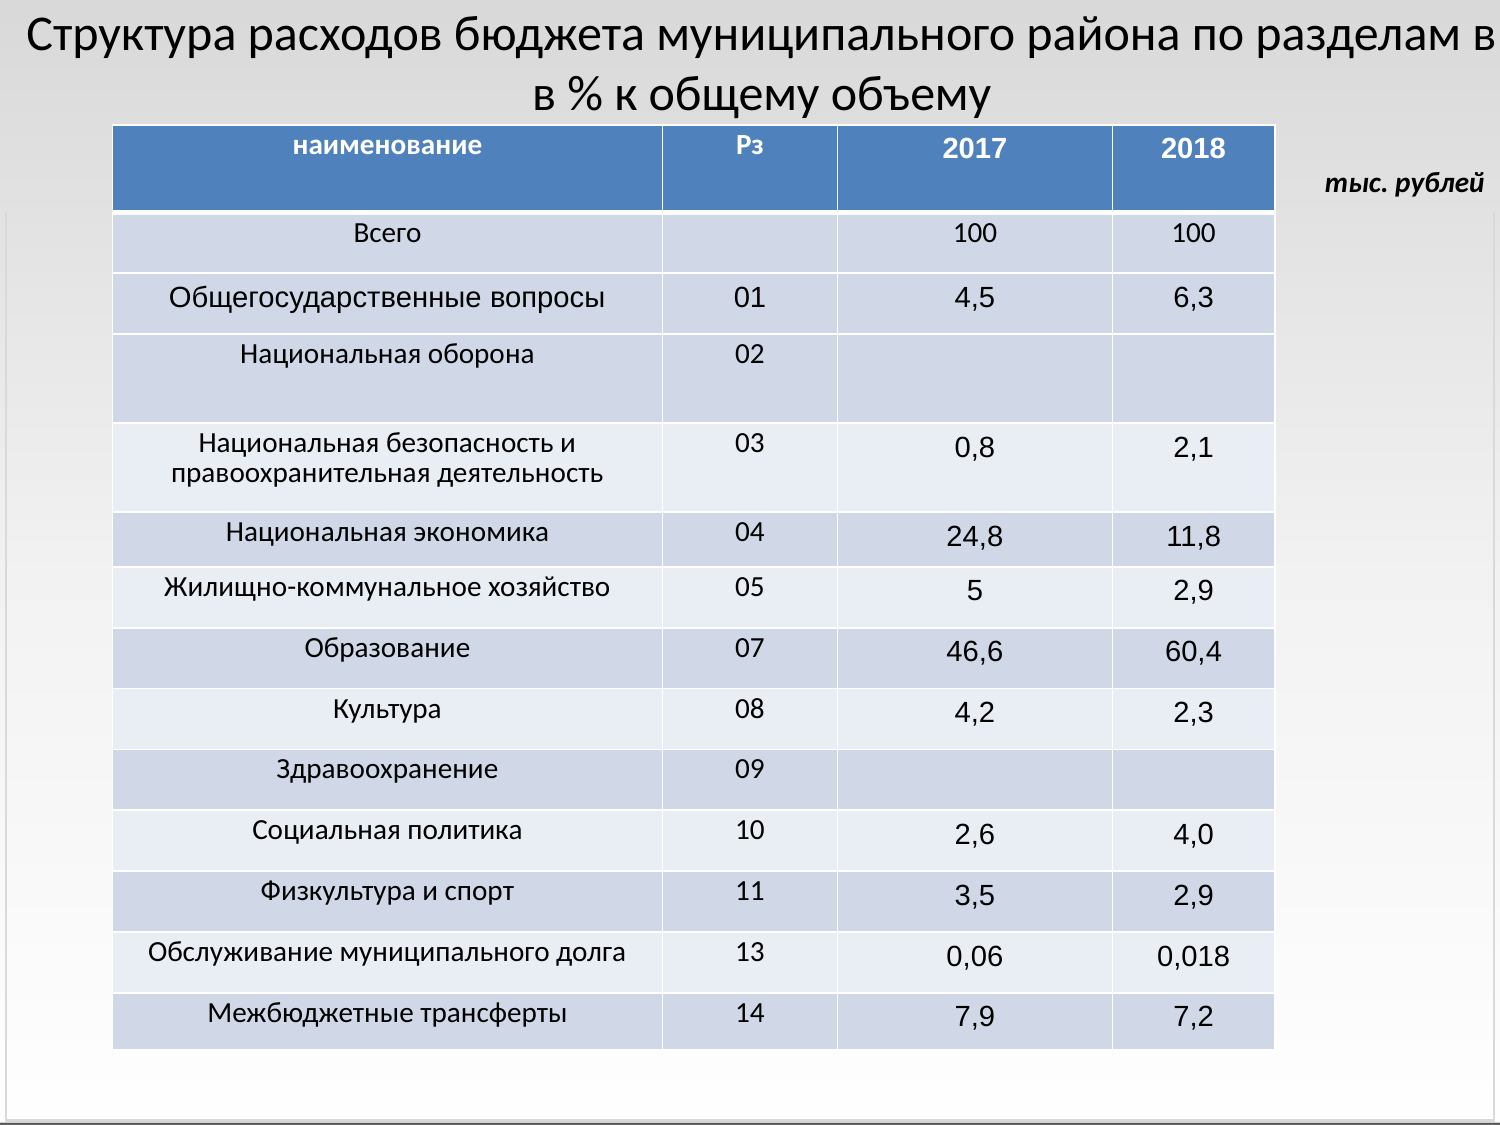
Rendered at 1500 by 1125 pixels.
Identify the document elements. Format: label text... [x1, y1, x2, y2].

table_cell 2,1 [1113, 424, 1274, 511]
table_cell 6,3 [1113, 274, 1274, 333]
table_cell Физкультура и спорт [113, 872, 662, 931]
table_cell 0,06 [838, 933, 1112, 992]
table_cell 4,5 [838, 274, 1112, 333]
table_cell 2,9 [1113, 872, 1274, 931]
table_cell Обслуживание муниципального долга [113, 933, 662, 992]
table_cell Образование [113, 629, 662, 688]
table_cell 09 [663, 750, 837, 809]
table_cell Жилищно-коммунальное хозяйство [113, 568, 662, 627]
table_cell 10 [663, 811, 837, 870]
table_cell [663, 215, 837, 272]
picture [0, 0, 1500, 1125]
table_cell Национальная экономика [113, 513, 662, 566]
table_cell 7,9 [838, 994, 1112, 1049]
table_cell 0,018 [1113, 933, 1274, 992]
table_cell Национальная безопасность и правоохранительная деятельность [113, 424, 662, 511]
table_cell 46,6 [838, 629, 1112, 688]
table_cell 100 [1113, 215, 1274, 272]
text_box тыс. рублей [1322, 163, 1488, 199]
table_cell 2,6 [838, 811, 1112, 870]
table_cell 2,3 [1113, 689, 1274, 749]
table_cell Общегосударственные вопросы [113, 274, 662, 333]
table_cell 2,9 [1113, 568, 1274, 627]
table_cell 14 [663, 994, 837, 1049]
table_cell 02 [663, 335, 837, 422]
table_cell 08 [663, 689, 837, 749]
table_cell 7,2 [1113, 994, 1274, 1049]
table_cell Национальная оборона [113, 335, 662, 422]
table_cell 05 [663, 568, 837, 627]
table_cell 5 [838, 568, 1112, 627]
text_box Структура расходов бюджета муниципального района по разделам в в % к общему объему [23, 0, 1500, 121]
table_cell 03 [663, 424, 837, 511]
table_cell [838, 335, 1112, 422]
table_cell Здравоохранение [113, 750, 662, 809]
table_cell 04 [663, 513, 837, 566]
table_header наименование [113, 126, 662, 210]
table_cell 60,4 [1113, 629, 1274, 688]
table_cell 13 [663, 933, 837, 992]
table_cell Культура [113, 689, 662, 749]
table_cell Всего [113, 215, 662, 272]
table_cell 07 [663, 629, 837, 688]
table_cell 01 [663, 274, 837, 333]
table_cell Социальная политика [113, 811, 662, 870]
table_header Рз [663, 126, 837, 210]
table_cell 24,8 [838, 513, 1112, 566]
table_cell 3,5 [838, 872, 1112, 931]
table_cell 0,8 [838, 424, 1112, 511]
table_header 2018 [1113, 126, 1274, 210]
table_cell 11 [663, 872, 837, 931]
table_header 2017 [838, 126, 1112, 210]
table_cell [1113, 750, 1274, 809]
table_cell [1113, 335, 1274, 422]
table_cell 4,0 [1113, 811, 1274, 870]
table_cell 100 [838, 215, 1112, 272]
table_cell 11,8 [1113, 513, 1274, 566]
table_cell Межбюджетные трансферты [113, 994, 662, 1049]
table_cell 4,2 [838, 689, 1112, 749]
table_cell [838, 750, 1112, 809]
